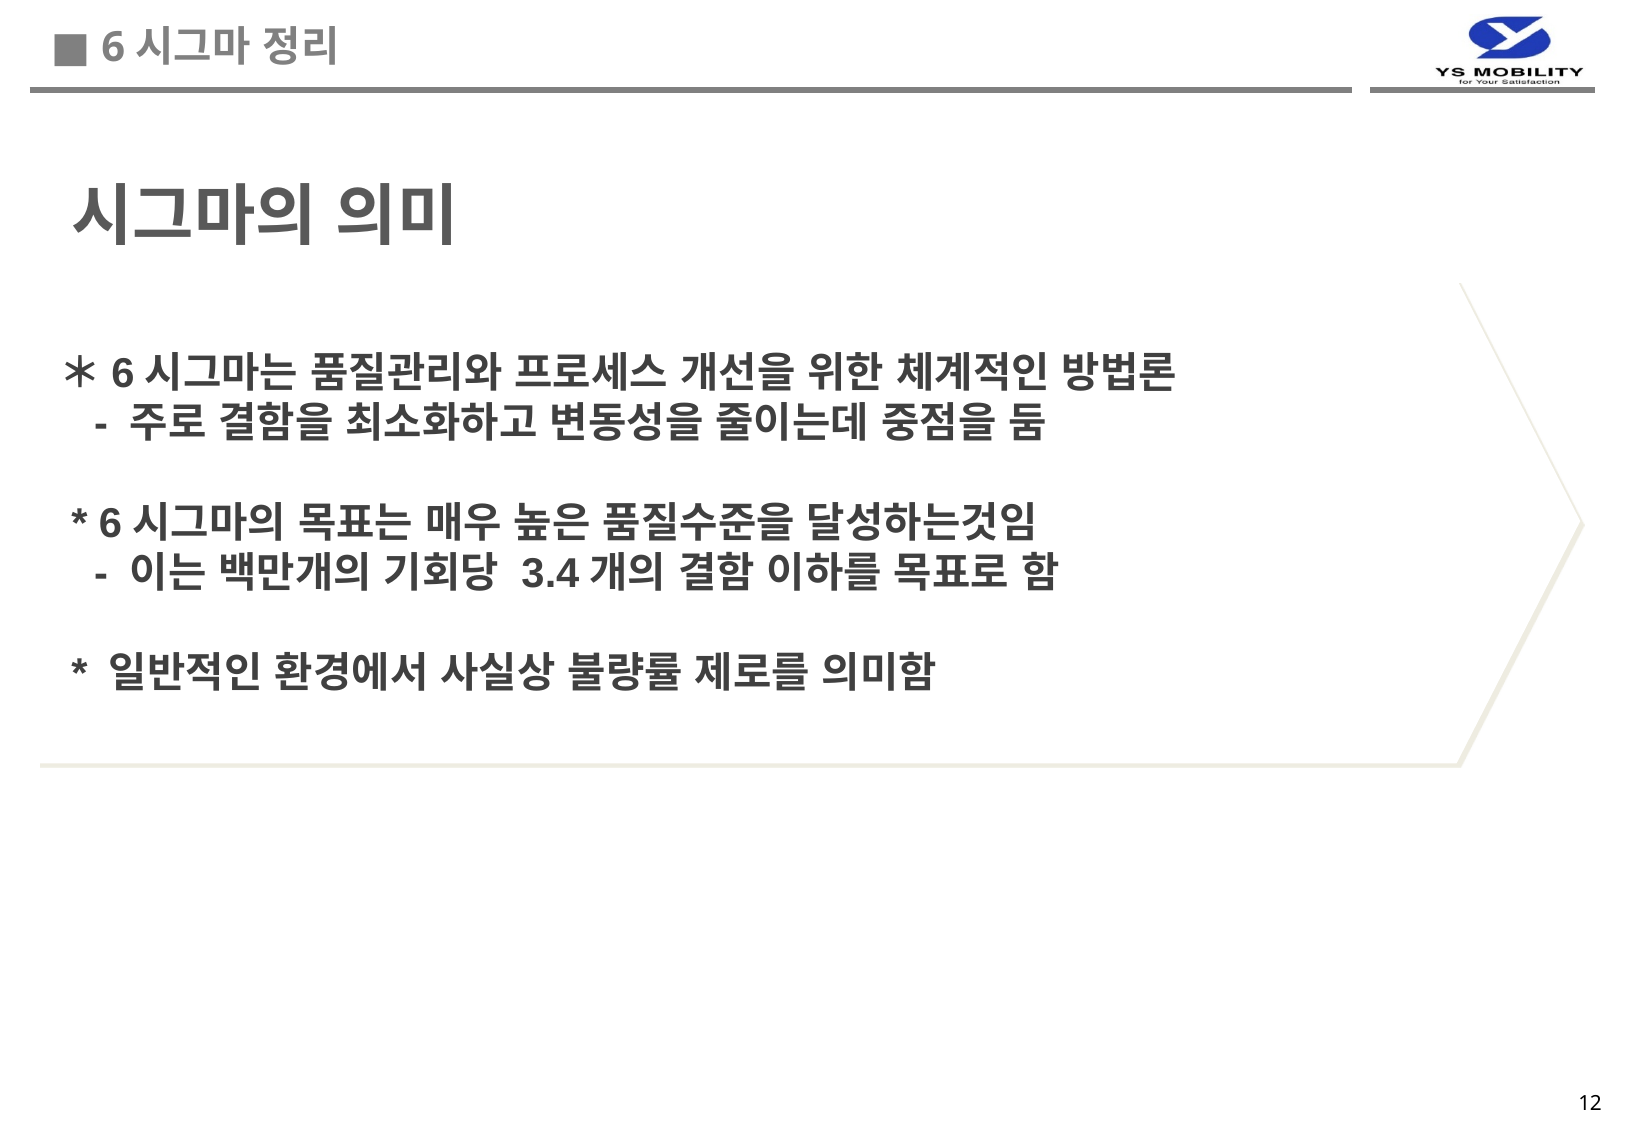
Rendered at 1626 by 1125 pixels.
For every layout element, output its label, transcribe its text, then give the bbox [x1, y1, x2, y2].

picture [1414, 14, 1586, 87]
text_box ■ 6시그마 정리 [36, 12, 1262, 78]
text_box ＊6시그마는 품질관리와 프로세스 개선을 위한 체계적인 방법론 - 주로 결함을 최소화하고 변동성을 줄이는데 중점을 둠 * 6시그마의 목표는 매우 높은 품질수준을 달성하는것임 - 이는 백만개의 기회당 3.4개의 결함 이하를 목표로 함 * 일반적인 환경에서 사실상 불량률 제로를 의미함 [36, 278, 1581, 764]
text_box 시그마의 의미 [56, 165, 1569, 316]
